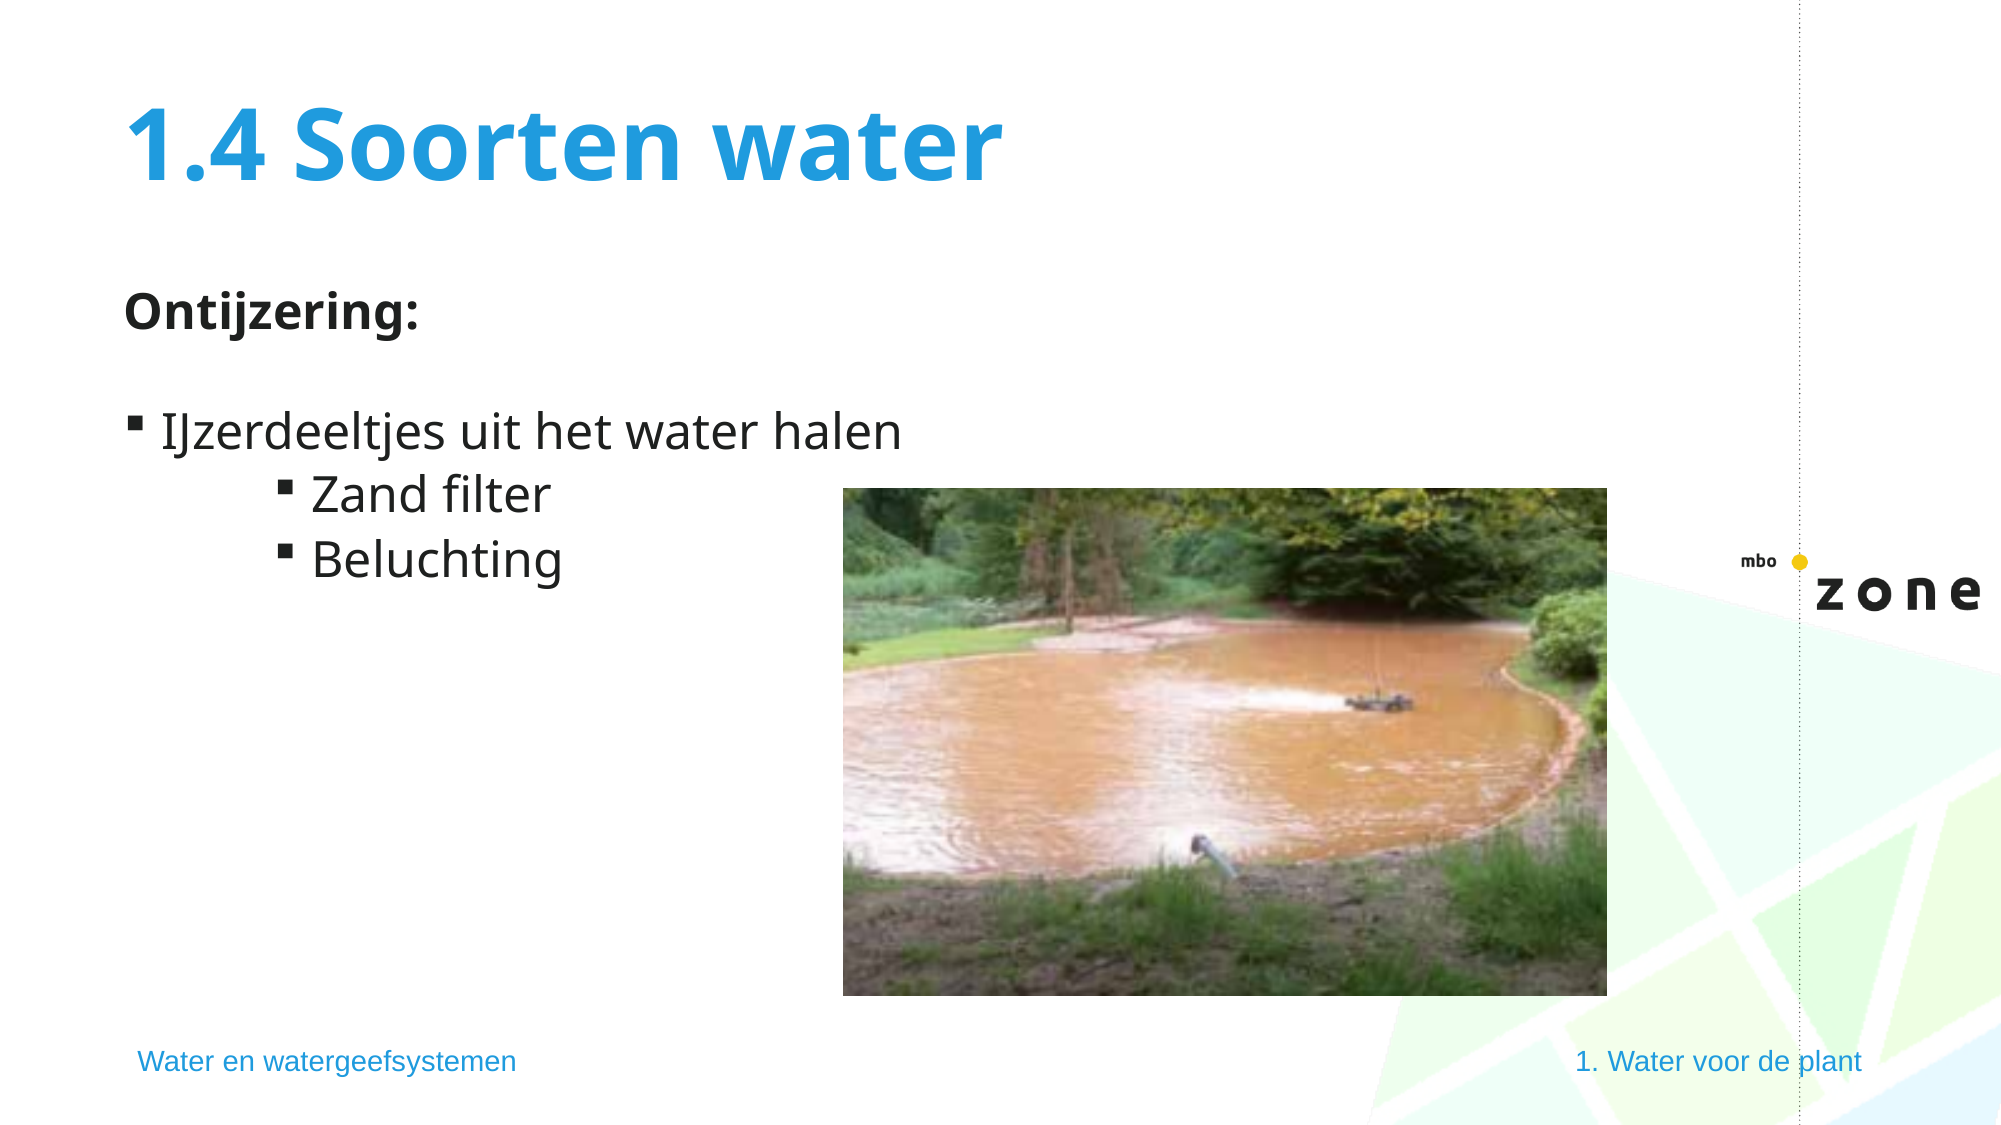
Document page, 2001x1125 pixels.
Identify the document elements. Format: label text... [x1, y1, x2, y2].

title 1.4 Soorten water [124, 94, 1607, 272]
list 1. Water voor de plant [1412, 1042, 1863, 1103]
list Water en watergeefsystemen [137, 1042, 639, 1103]
list Ontijzering: IJzerdeeltjes uit het water halen Zand filter Beluchting [124, 279, 1607, 954]
picture [843, 0, 2001, 1125]
